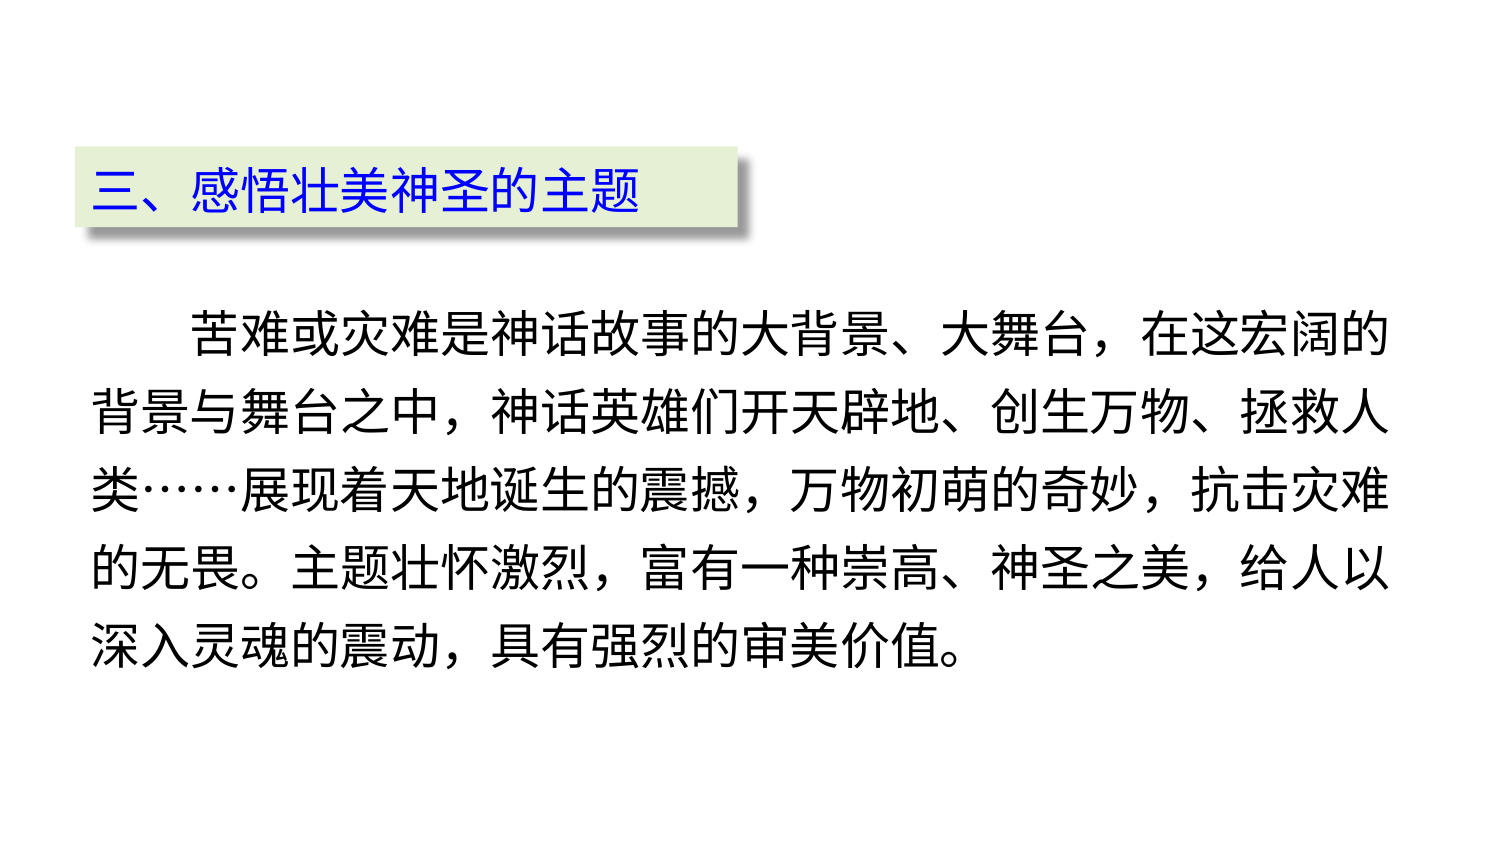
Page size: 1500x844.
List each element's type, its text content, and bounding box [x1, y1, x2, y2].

text_box 苦难或灾难是神话故事的大背景、大舞台，在这宏阔的背景与舞台之中，神话英雄们开天辟地、创生万物、拯救人类……展现着天地诞生的震撼，万物初萌的奇妙，抗击灾难的无畏。主题壮怀激烈，富有一种崇高、神圣之美，给人以深入灵魂的震动，具有强烈的审美价值。 [75, 276, 1436, 682]
text_box 三、感悟壮美神圣的主题 [75, 146, 738, 228]
